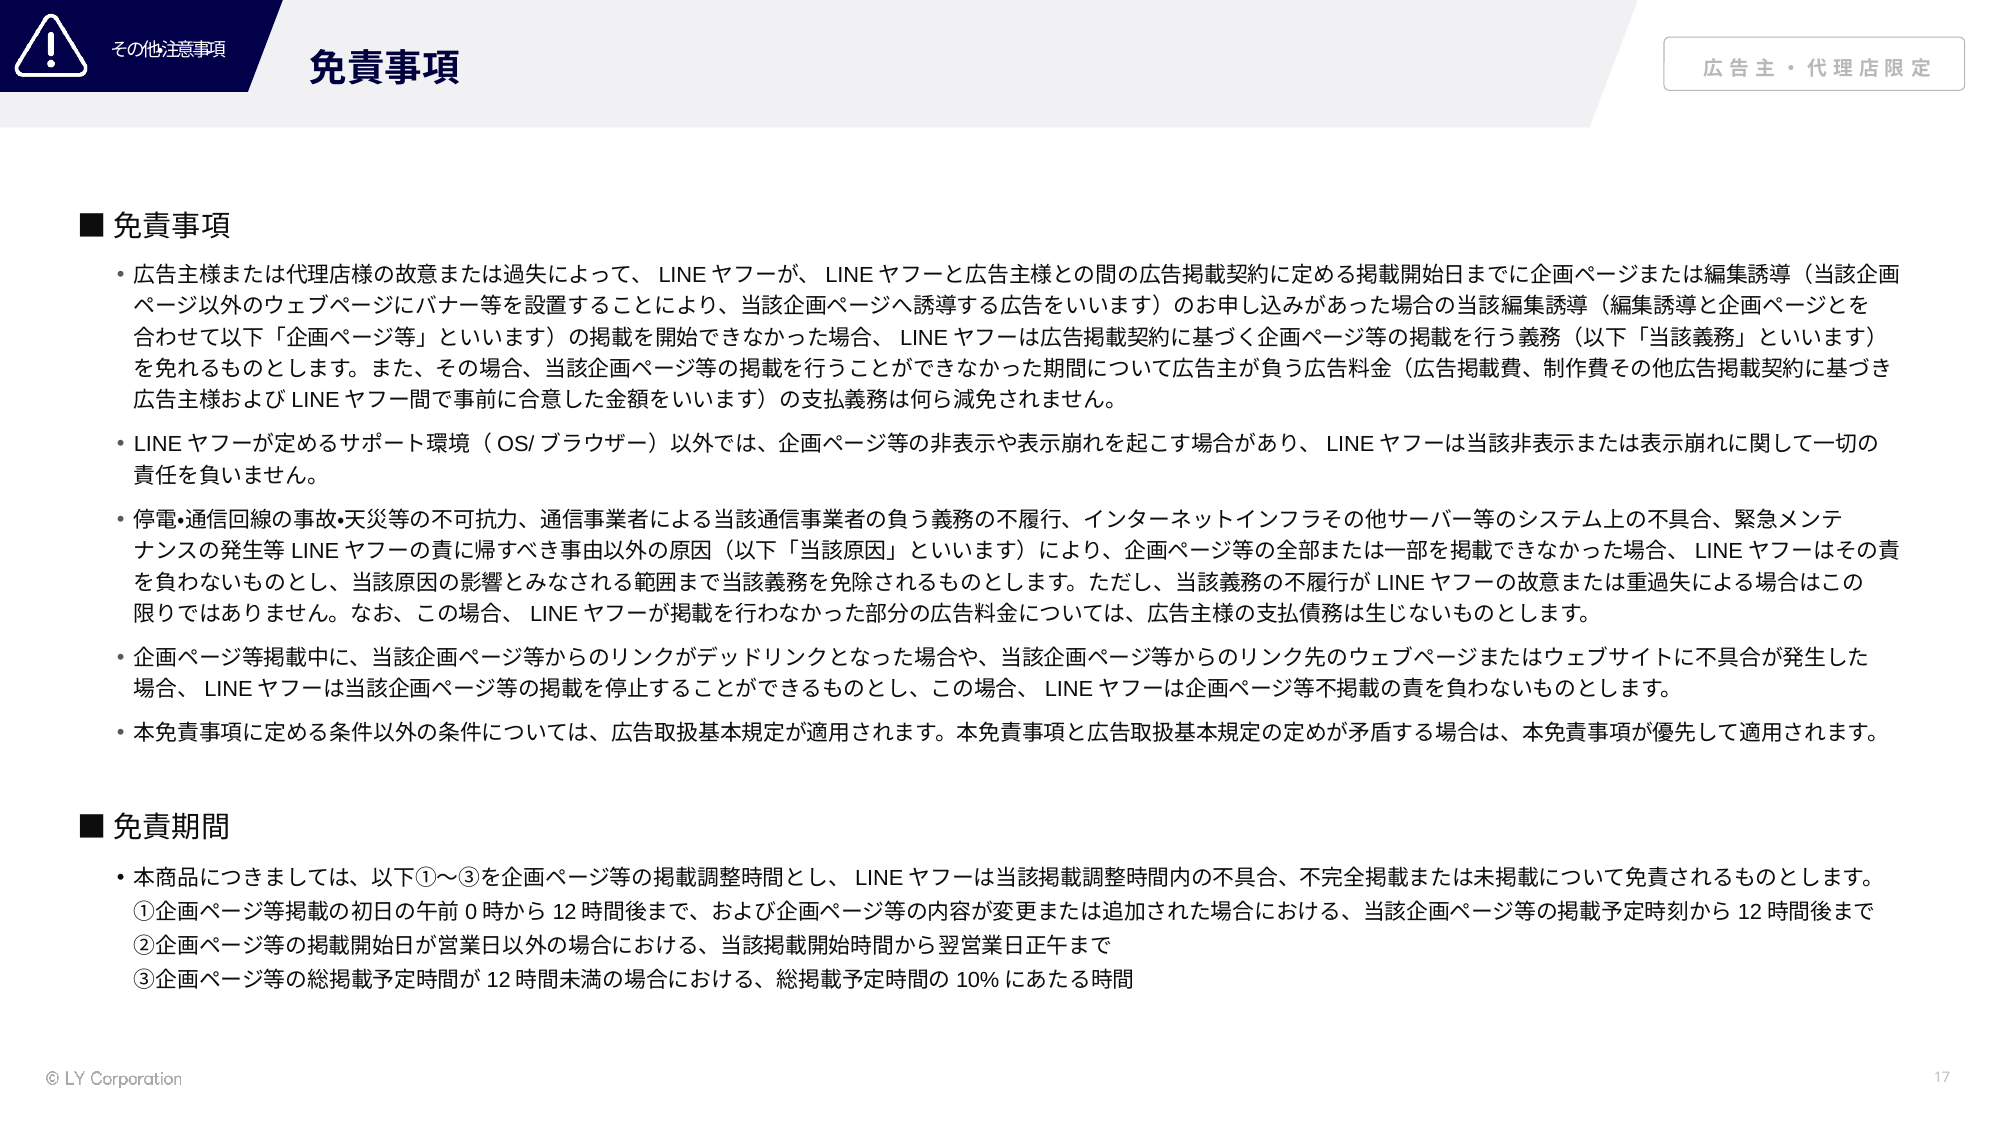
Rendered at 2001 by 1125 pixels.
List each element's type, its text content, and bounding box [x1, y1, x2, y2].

picture [46, 1071, 181, 1088]
picture [9, 5, 92, 87]
list その他・注意事項 [97, 13, 240, 81]
text_box ■免責事項 広告主様または代理店様の故意または過失によって、LINEヤフーが、LINEヤフーと広告主様との間の広告掲載契約に定める掲載開始日までに企画ページまたは編集誘導（当該企画 ページ以外のウェブページにバナー等を設置することにより、当該企画ページへ誘導する広告をいいます）のお申し込みがあった場合の当該編集誘導（編集誘導と企画ページとを 合わせて以下「企画ページ等」といいます）の掲載を開始できなかった場合、LINEヤフーは広告掲載契約に基づく企画ページ等の掲載を行う義務（以下「当該義務」といいます） を免れるものとします。また、その場合、当該企画ページ等の掲載を行うことができなかった期間について広告主が負う広告料金（広告掲載費、制作費その他広告掲載契約に基づき 広告主様およびLINEヤフー間で事前に合意した金額をいいます）の支払義務は何ら減免されません。 LINEヤフーが定めるサポート環境（OS/ブラウザー）以外では、企画ページ等の非表示や表示崩れを起こす場合があり、LINEヤフーは当該非表示または表示崩れに関して一切の 責任を負いません。 停電・通信回線の事故・天災等の不可抗力、通信事業者による当該通信事業者の負う義務の不履行、インターネットインフラその他サーバー等のシステム上の不具合、緊急メンテ ナンスの発生等LINEヤフーの責に帰すべき事由以外の原因（以下「当該原因」といいます）により、企画ページ等の全部または一部を掲載できなかった場合、LINEヤフーはその責 を負わないものとし、当該原因の影響とみなされる範囲まで当該義務を免除されるものとします。ただし、当該義務の不履行がLINEヤフーの故意または重過失による場合はこの 限りではありません。なお、この場合、LINEヤフーが掲載を行わなかった部分の広告料金については、広告主様の支払債務は生じないものとします。 企画ページ等掲載中に、当該企画ページ等からのリンクがデッドリンクとなった場合や、当該企画ページ等からのリンク先のウェブページまたはウェブサイトに不具合が発生した 場合、LINEヤフーは当該企画ページ等の掲載を停止することができるものとし、この場合、LINEヤフーは企画ページ等不掲載の責を負わないものとします。 本免責事項に定める条件以外の条件については、広告取扱基本規定が適用されます。本免責事項と広告取扱基本規定の定めが矛盾する場合は、本免責事項が優先して適用されます。 ■免責期間 本商品につきましては、以下①～③を企画ページ等の掲載調整時間とし、LINEヤフーは当該掲載調整時間内の不具合、不完全掲載または未掲載について免責されるものとします。 ①企画ページ等掲載の初日の午前0時から12時間後まで、および企画ページ等の内容が変更または追加された場合における、当該企画ページ等の掲載予定時刻から12時間後まで ②企画ページ等の掲載開始日が営業日以外の場合における、当該掲載開始時間から翌営業日正午まで ③企画ページ等の総掲載予定時間が12時間未満の場合における、総掲載予定時間の10%にあたる時間 [62, 198, 1922, 1054]
list 免責事項 [309, 41, 1645, 97]
